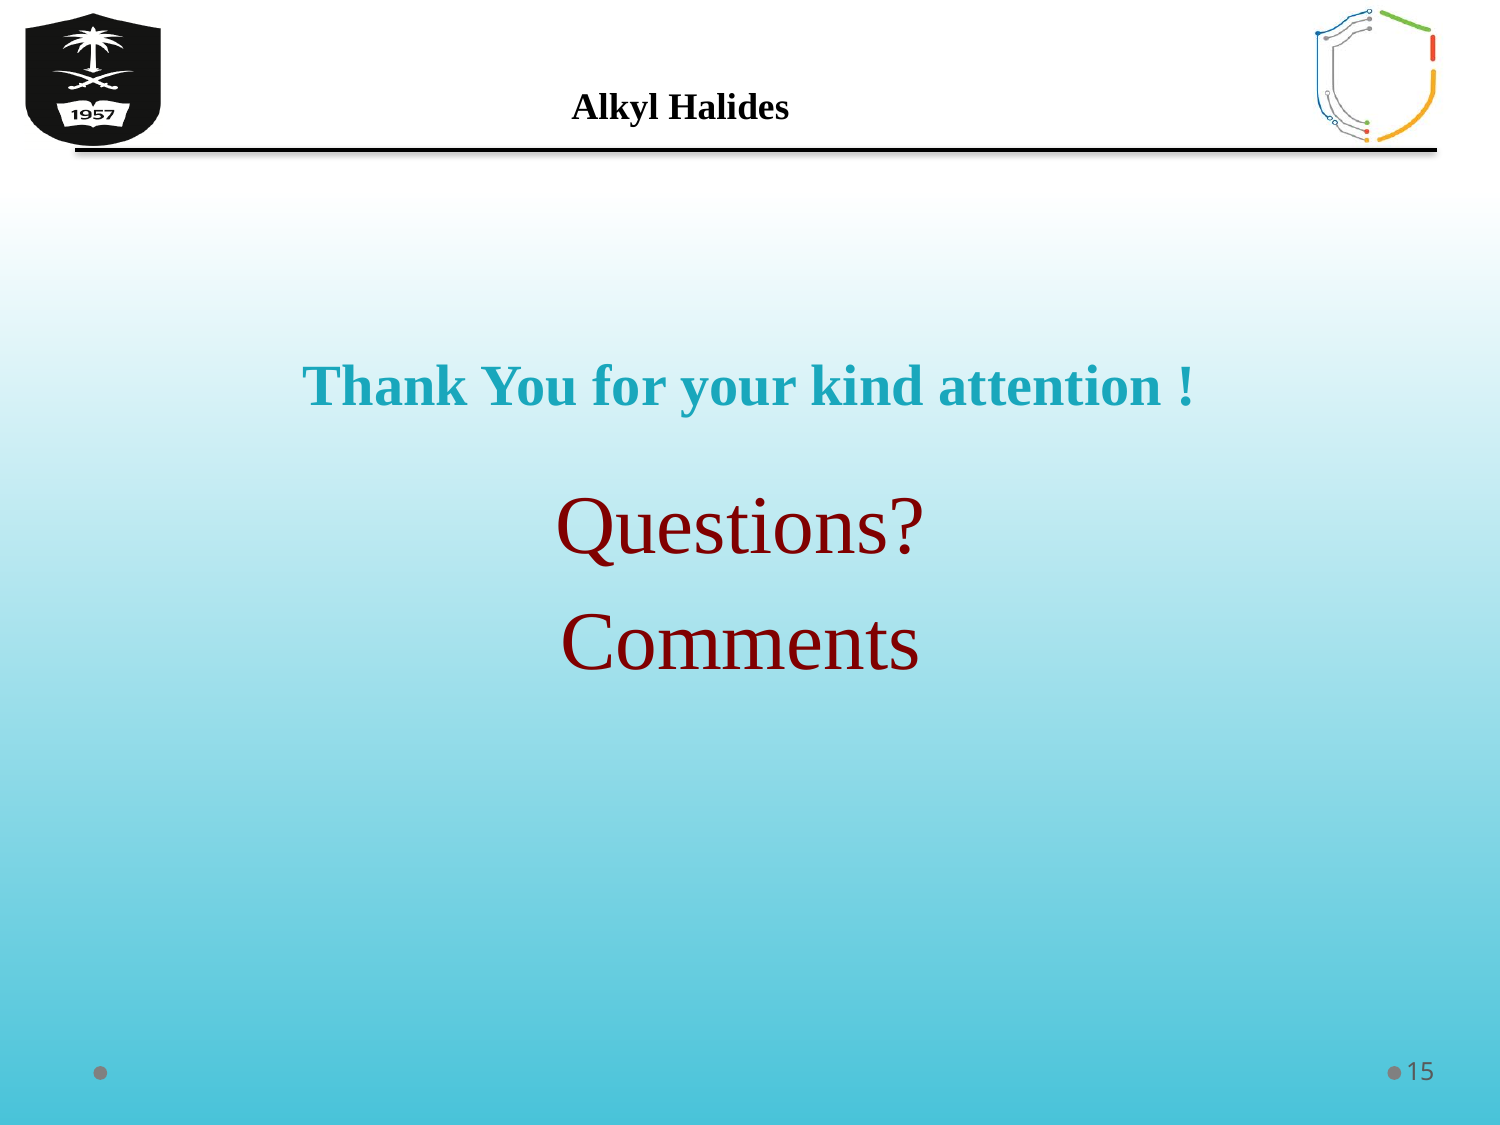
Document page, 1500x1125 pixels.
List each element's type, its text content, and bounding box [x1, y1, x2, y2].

slide_number 15 [1401, 1042, 1494, 1103]
picture [1287, 0, 1463, 165]
title Thank You for your kind attention ! [112, 275, 1388, 425]
picture [24, 12, 163, 151]
text_box Alkyl Halides [556, 74, 805, 135]
subtitle Questions? Comments [437, 462, 1044, 777]
